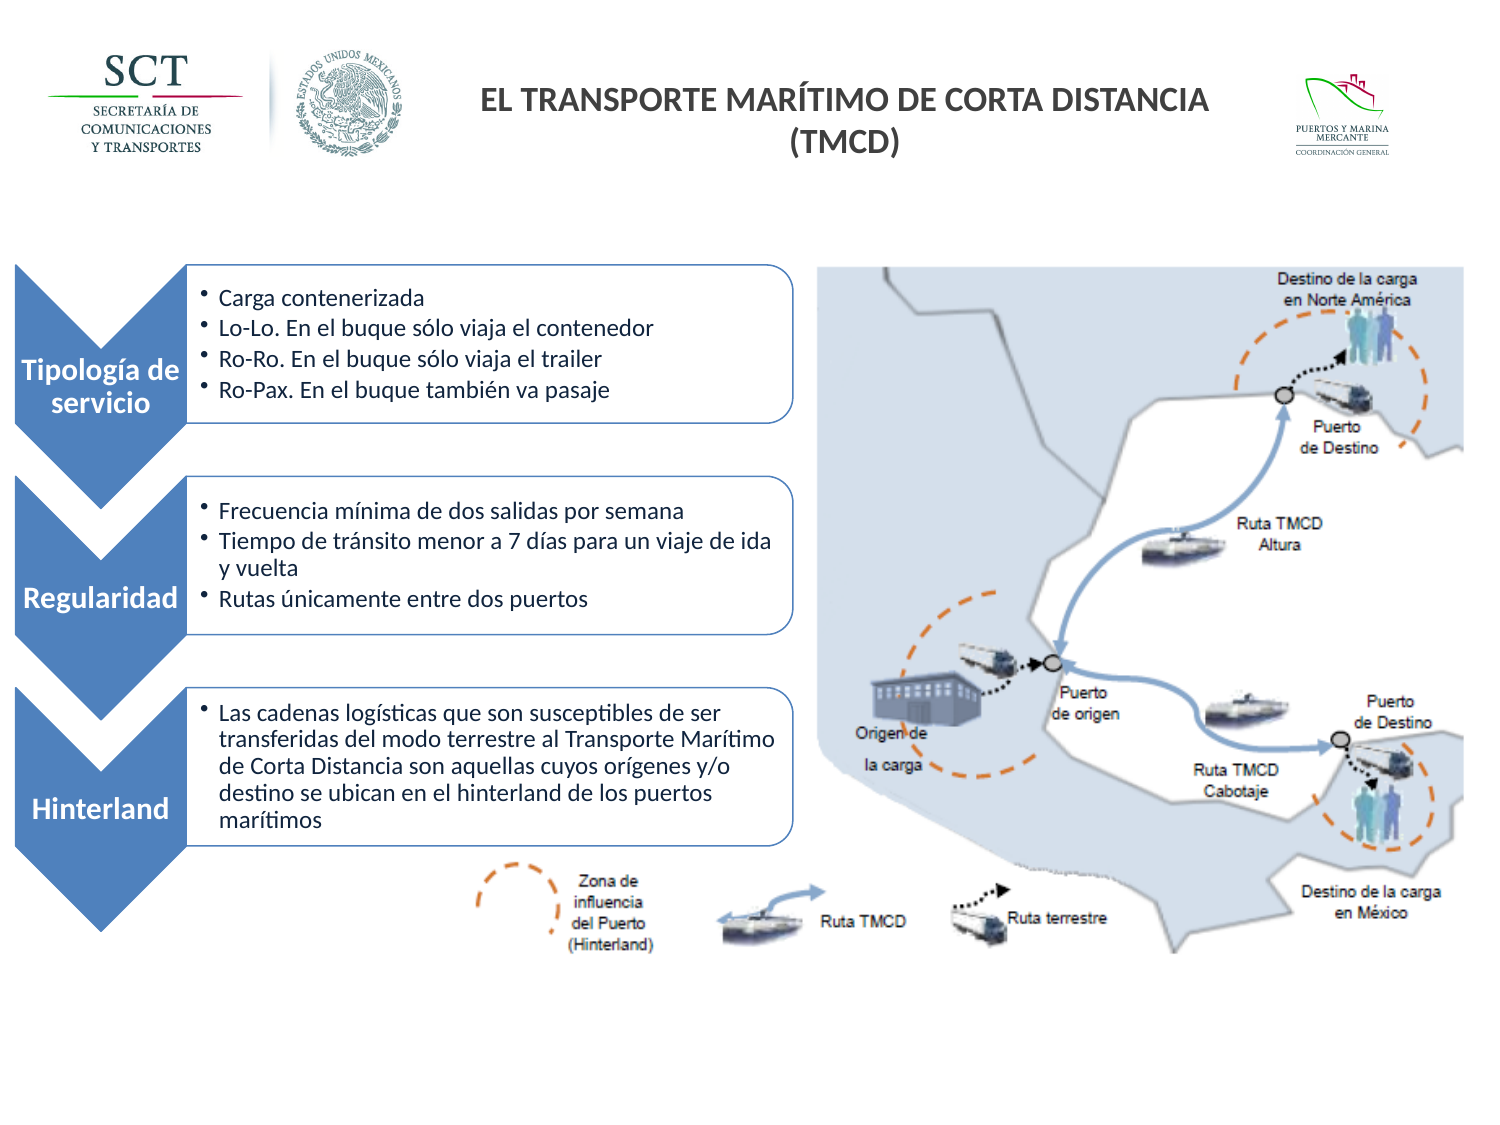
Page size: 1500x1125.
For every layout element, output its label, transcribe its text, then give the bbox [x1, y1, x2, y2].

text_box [15, 264, 794, 932]
picture [1296, 74, 1389, 155]
picture [460, 255, 1490, 985]
text_box EL TRANSPORTE MARÍTIMO DE CORTA DISTANCIA (TMCD) [455, 68, 1235, 168]
picture [47, 48, 402, 158]
